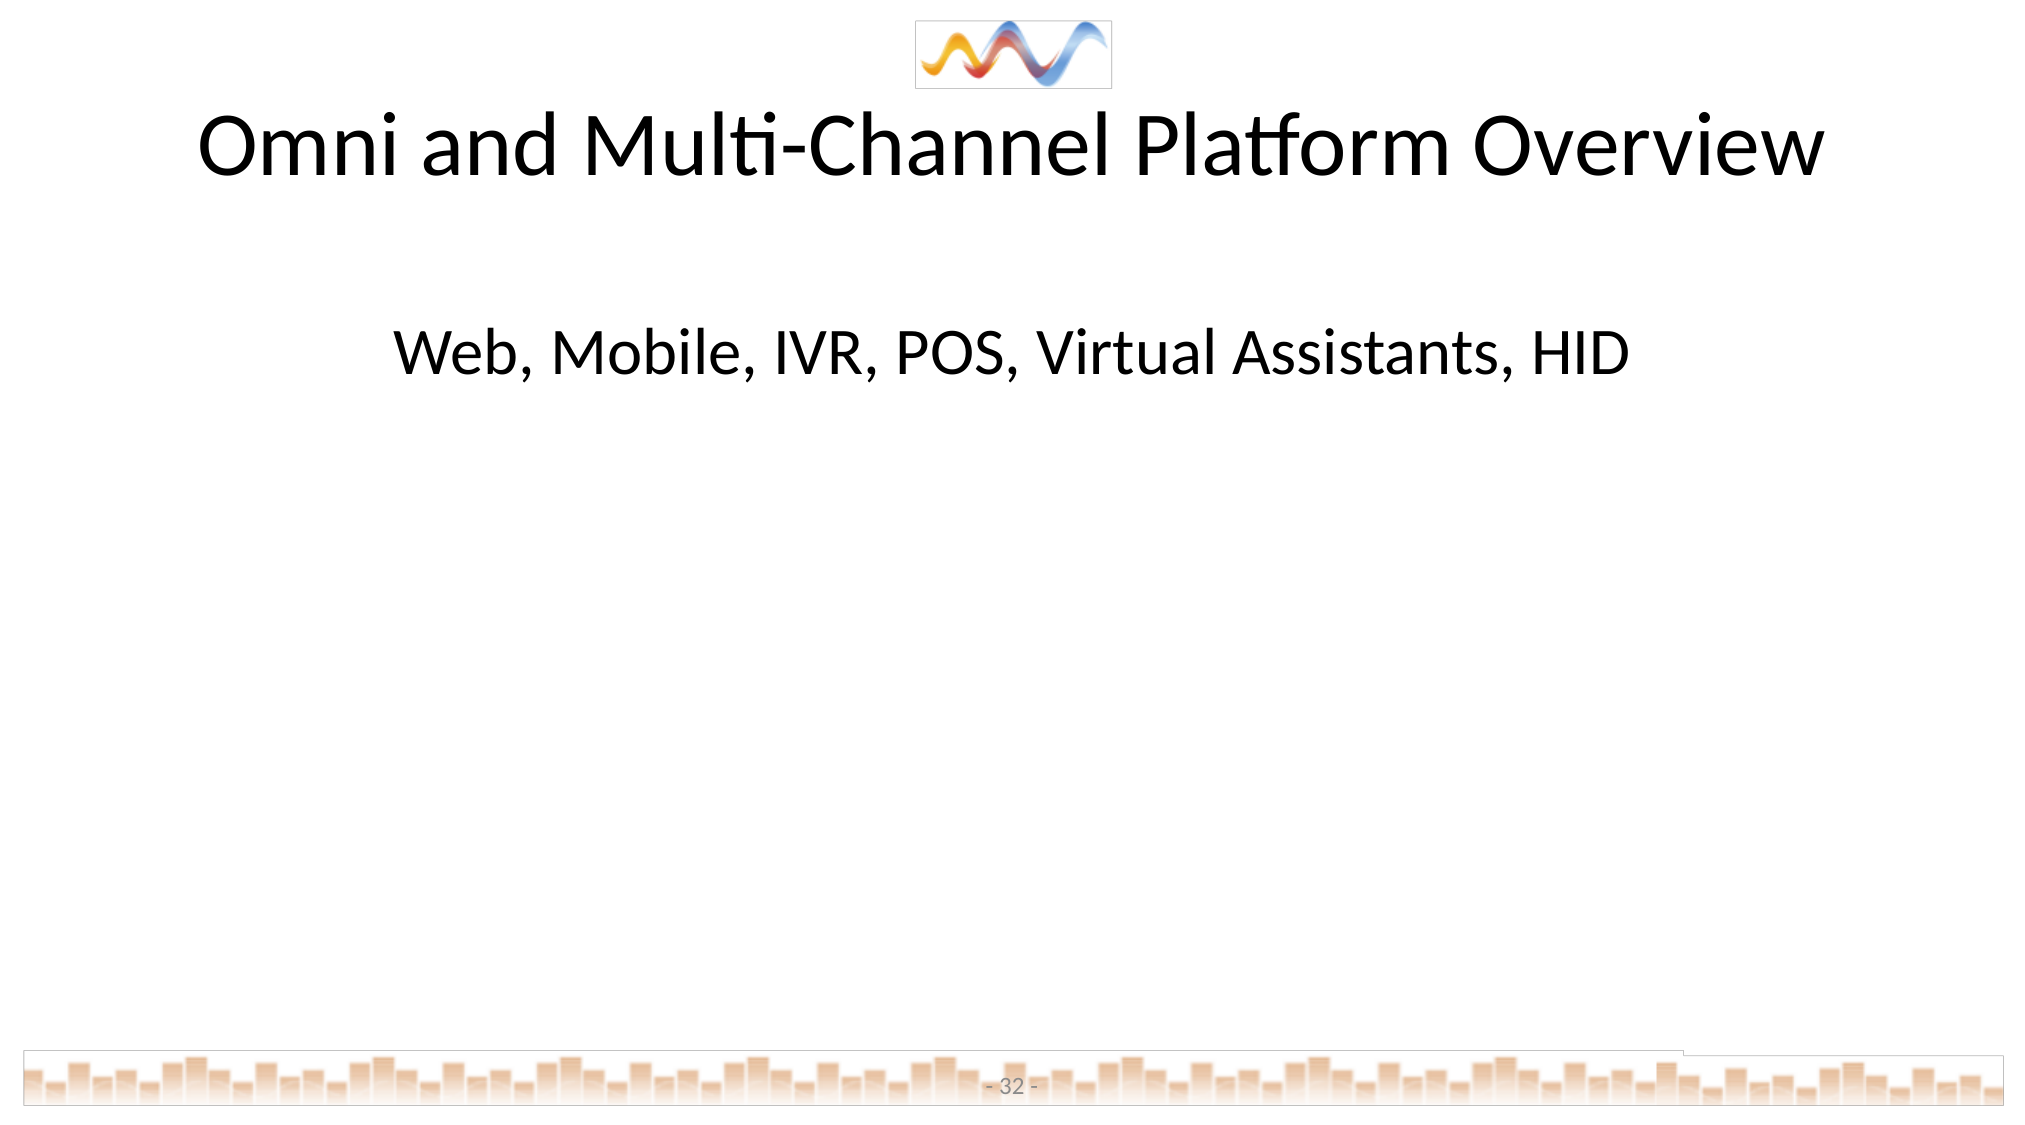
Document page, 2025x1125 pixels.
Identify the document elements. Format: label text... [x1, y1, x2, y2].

list Web, Mobile, IVR, POS, Virtual Assistants, HID [101, 233, 1924, 1005]
title Omni and Multi-Channel Platform Overview [101, 45, 1924, 233]
slide_number - 32 - [940, 1054, 1083, 1115]
